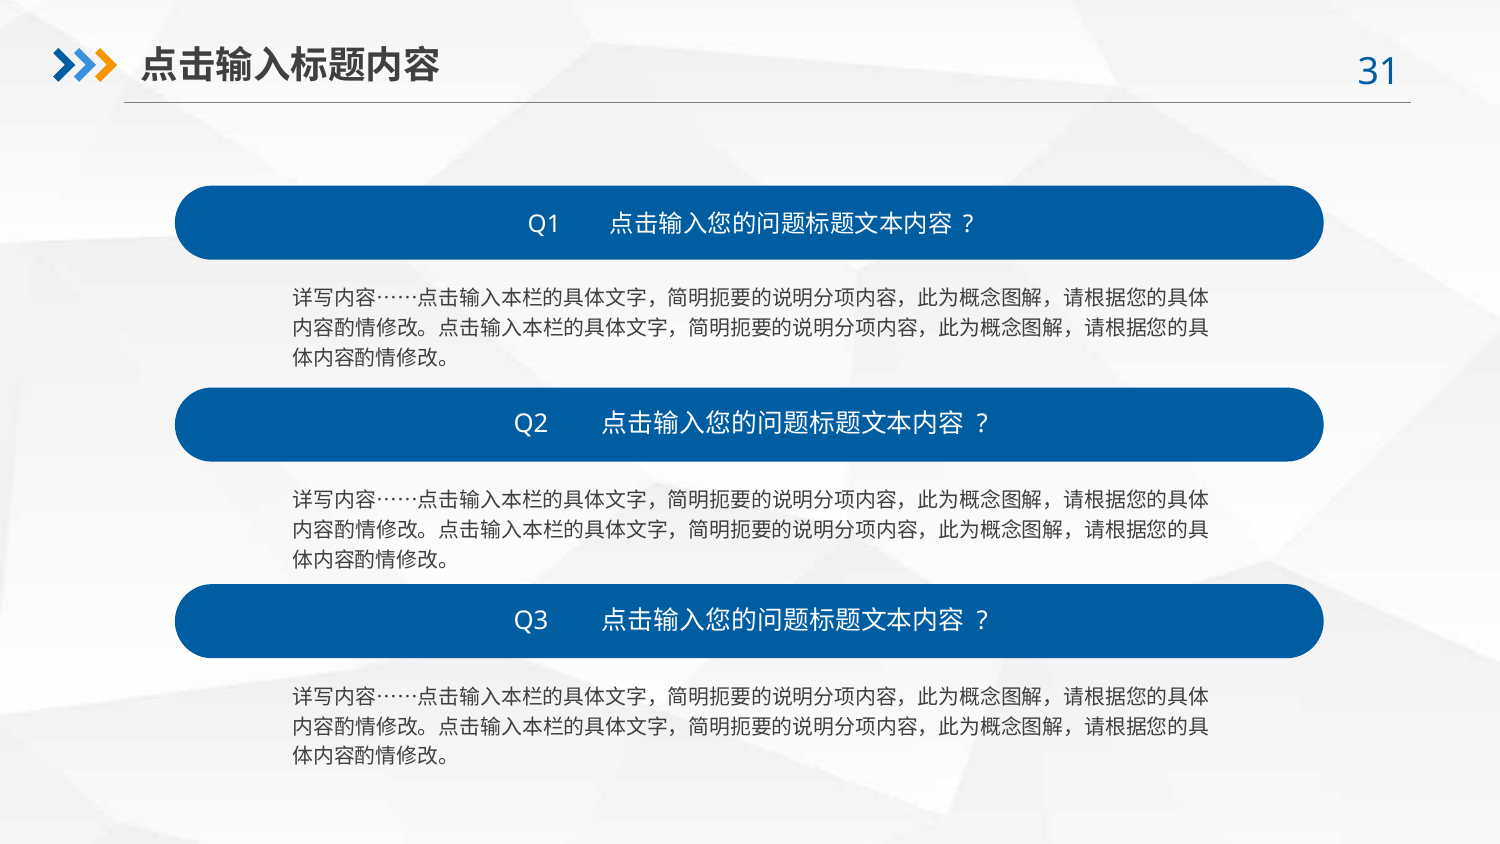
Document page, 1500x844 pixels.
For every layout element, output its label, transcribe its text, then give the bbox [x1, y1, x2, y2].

text_box 详写内容……点击输入本栏的具体文字，简明扼要的说明分项内容，此为概念图解，请根据您的具体内容酌情修改。点击输入本栏的具体文字，简明扼要的说明分项内容，此为概念图解，请根据您的具体内容酌情修改。 [292, 678, 1209, 769]
picture [0, 0, 1500, 844]
text_box [174, 387, 1324, 462]
text_box [174, 185, 1324, 260]
text_box 详写内容……点击输入本栏的具体文字，简明扼要的说明分项内容，此为概念图解，请根据您的具体内容酌情修改。点击输入本栏的具体文字，简明扼要的说明分项内容，此为概念图解，请根据您的具体内容酌情修改。 [292, 481, 1209, 572]
text_box Q3 点击输入您的问题标题文本内容 ? [502, 595, 999, 647]
text_box [174, 584, 1324, 659]
text_box 点击输入标题内容 [140, 32, 491, 95]
text_box Q1 点击输入您的问题标题文本内容 ? [502, 197, 999, 248]
text_box 详写内容……点击输入本栏的具体文字，简明扼要的说明分项内容，此为概念图解，请根据您的具体内容酌情修改。点击输入本栏的具体文字，简明扼要的说明分项内容，此为概念图解，请根据您的具体内容酌情修改。 [292, 279, 1209, 370]
text_box Q2 点击输入您的问题标题文本内容 ? [502, 399, 999, 450]
